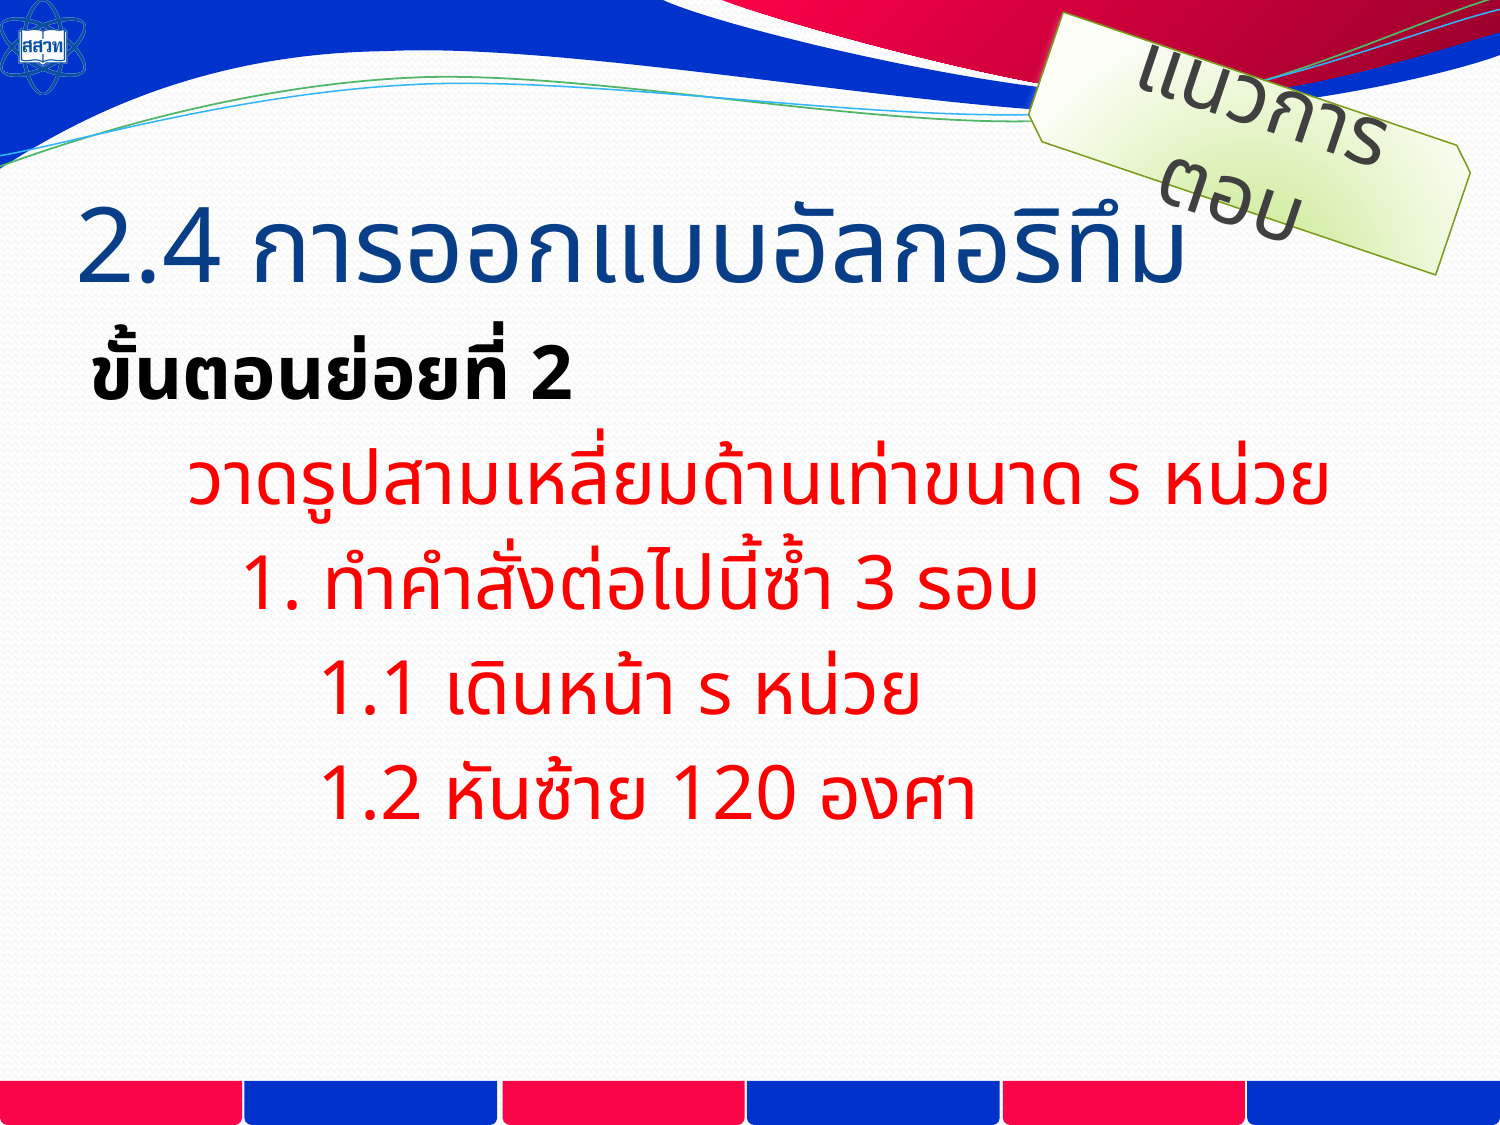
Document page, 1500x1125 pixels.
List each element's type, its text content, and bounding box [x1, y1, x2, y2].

list ขั้นตอนย่อยที่ 2 วาดรูปสามเหลี่ยมด้านเท่าขนาด s หน่วย 1. ทำคำสั่งต่อไปนี้ซ้ำ 3 รอบ 1.1 เดินหน้า s หน่วย 1.2 หันซ้าย 120 องศา [75, 317, 1425, 1038]
text_box ราคากรรไกรแบบที่ 2= ราคากรรไกรแบบที่ 2 ต่อหน่วย x จำนวนกรรไกรแบบที่ 2 [1023, 115, 1425, 285]
title 2.4 การออกแบบอัลกอริทึม [75, 115, 1425, 303]
picture [0, 0, 86, 95]
text_box แนวการตอบ [1028, 11, 1472, 276]
